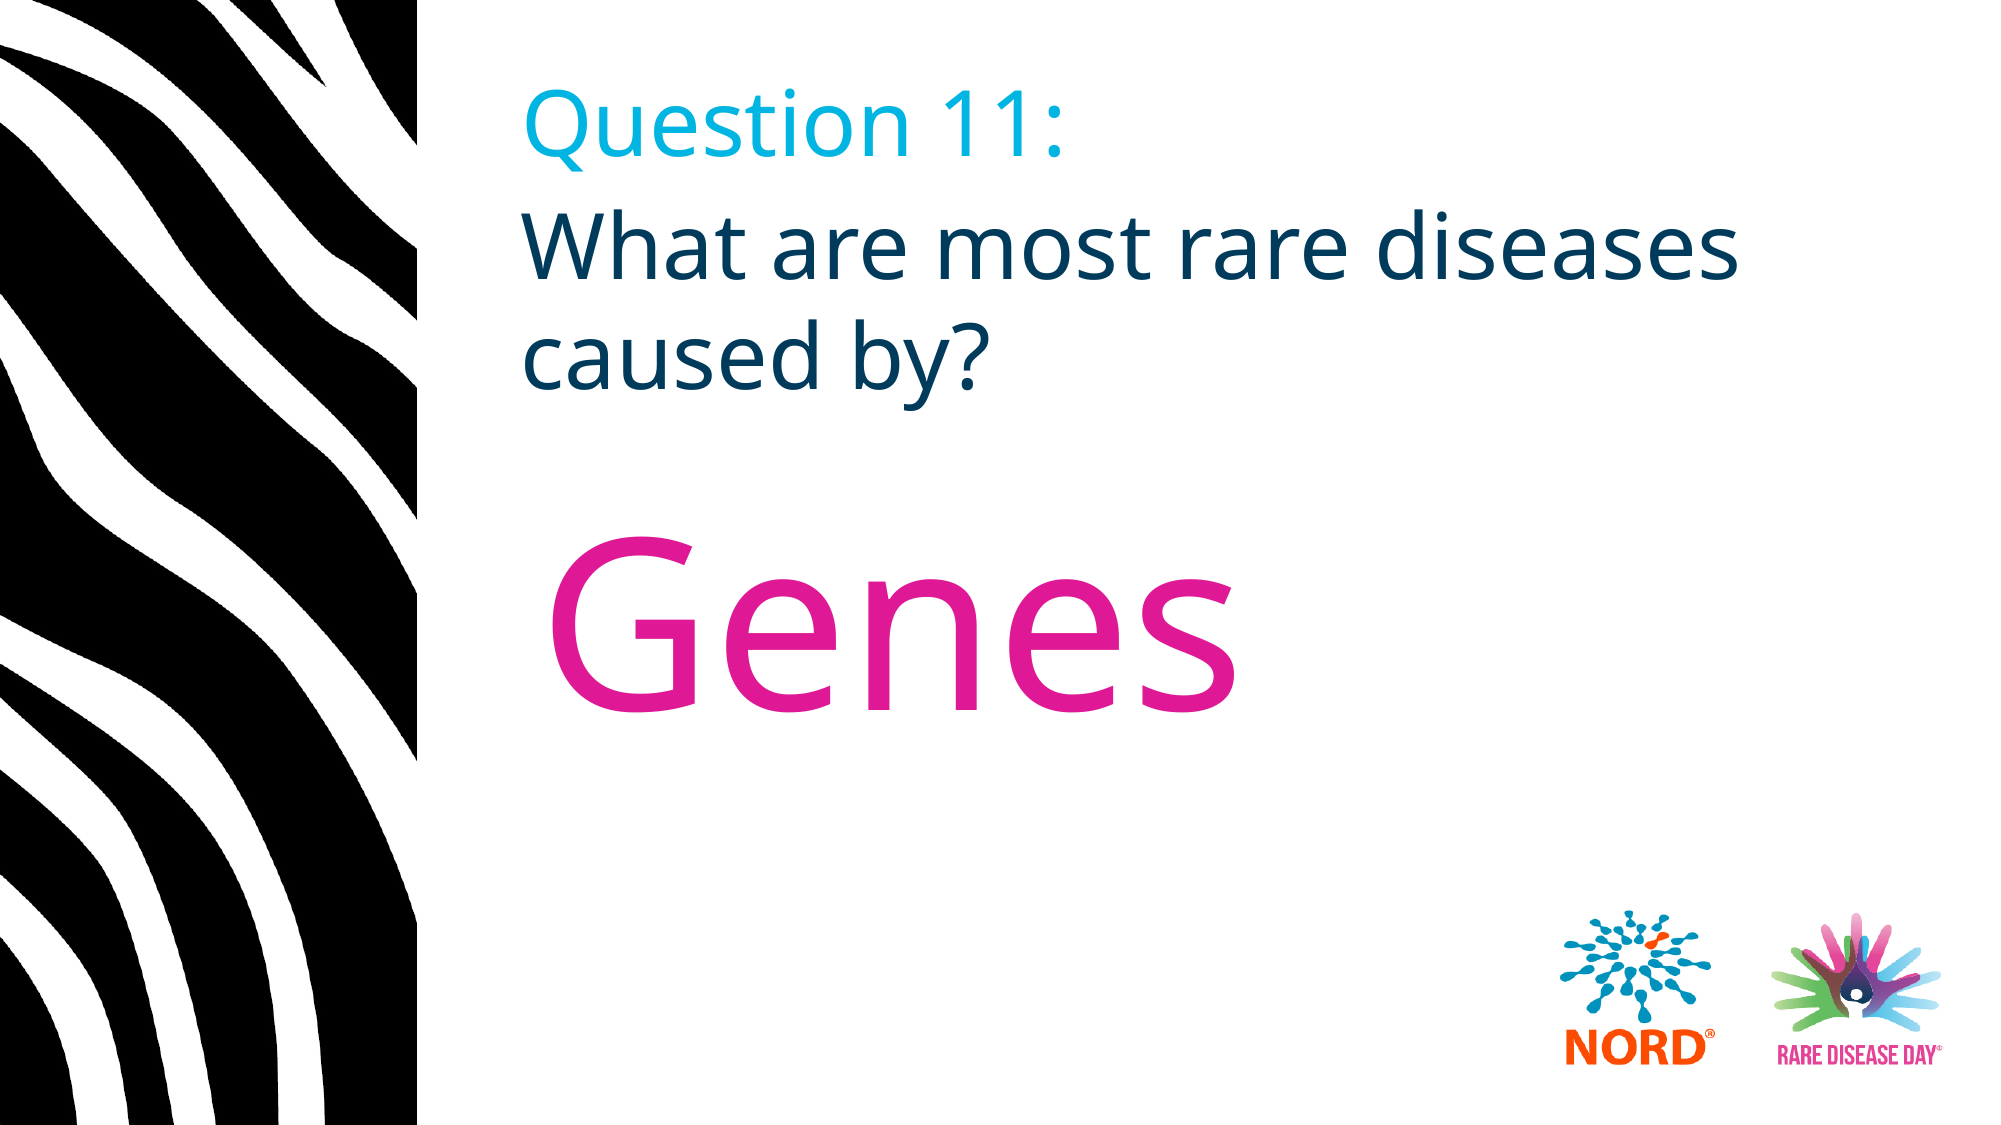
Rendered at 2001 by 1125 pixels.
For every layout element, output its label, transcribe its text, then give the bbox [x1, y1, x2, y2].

text_box What are most rare diseases caused by? [506, 180, 1899, 415]
text_box Genes [523, 515, 1881, 714]
picture [0, 0, 2001, 1125]
title Question 11: [506, 75, 1863, 180]
